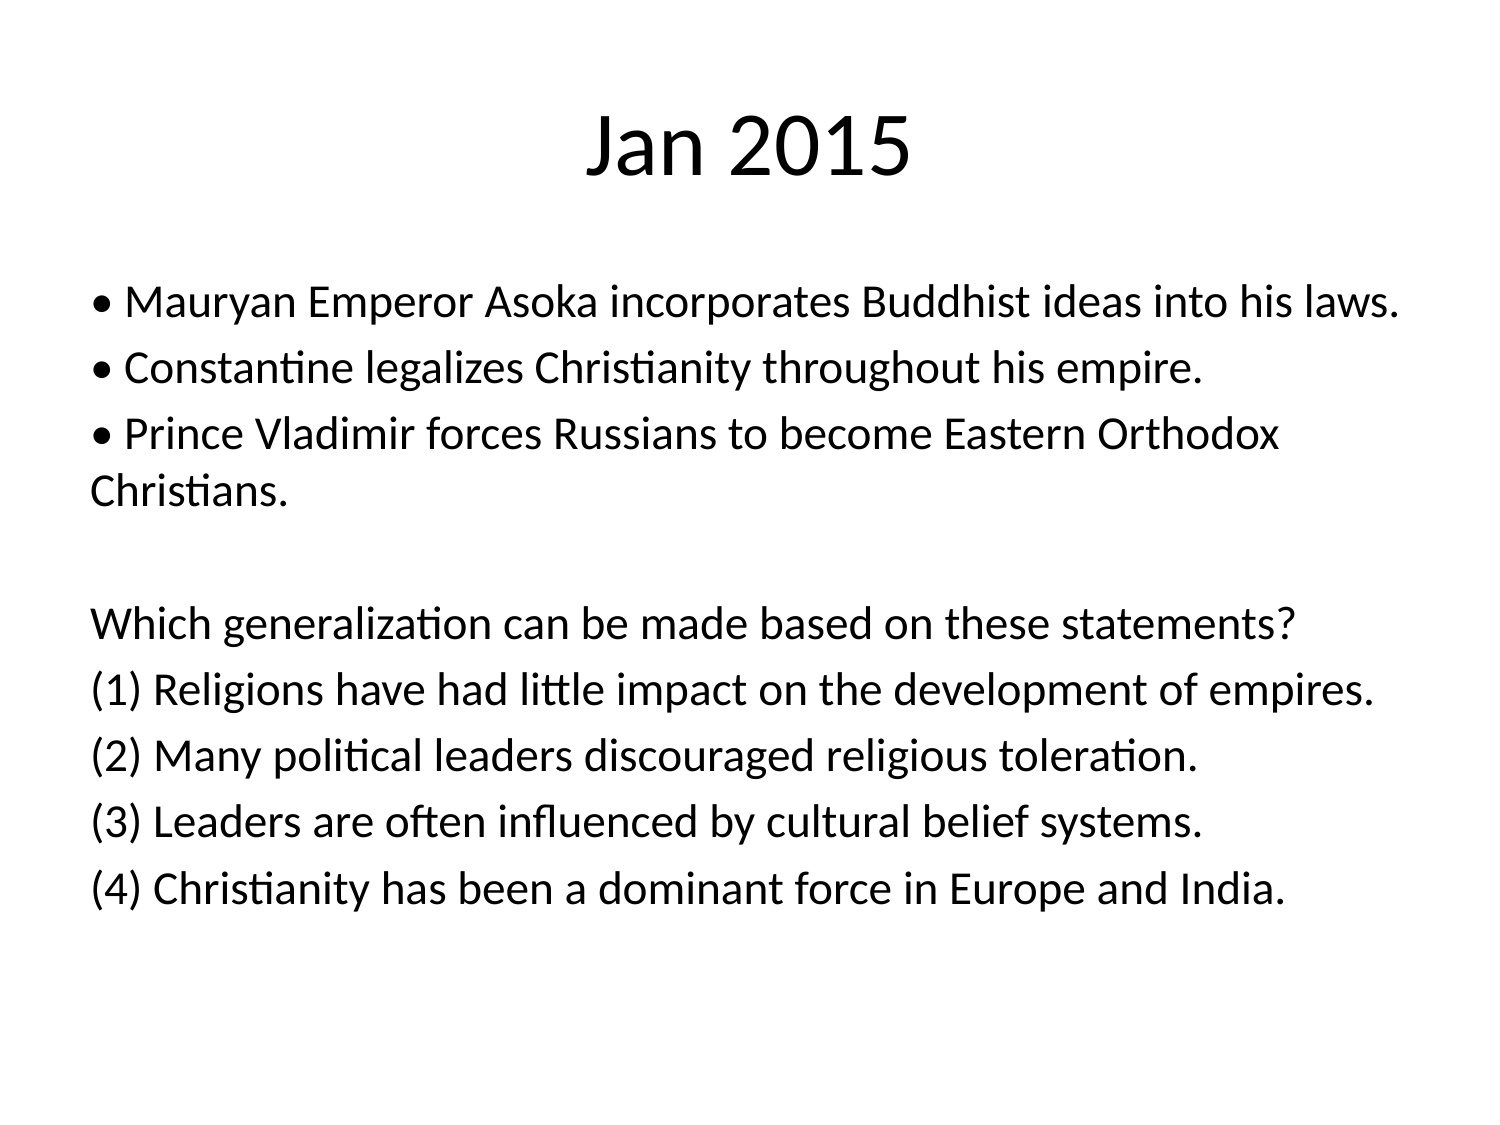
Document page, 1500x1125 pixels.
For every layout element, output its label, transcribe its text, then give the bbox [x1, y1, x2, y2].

title Jan 2015 [75, 45, 1425, 233]
list • Mauryan Emperor Asoka incorporates Buddhist ideas into his laws. • Constantine legalizes Christianity throughout his empire. • Prince Vladimir forces Russians to become Eastern Orthodox Christians. Which generalization can be made based on these statements? (1) Religions have had little impact on the development of empires. (2) Many political leaders discouraged religious toleration. (3) Leaders are often influenced by cultural belief systems. (4) Christianity has been a dominant force in Europe and India. [75, 262, 1425, 1005]
